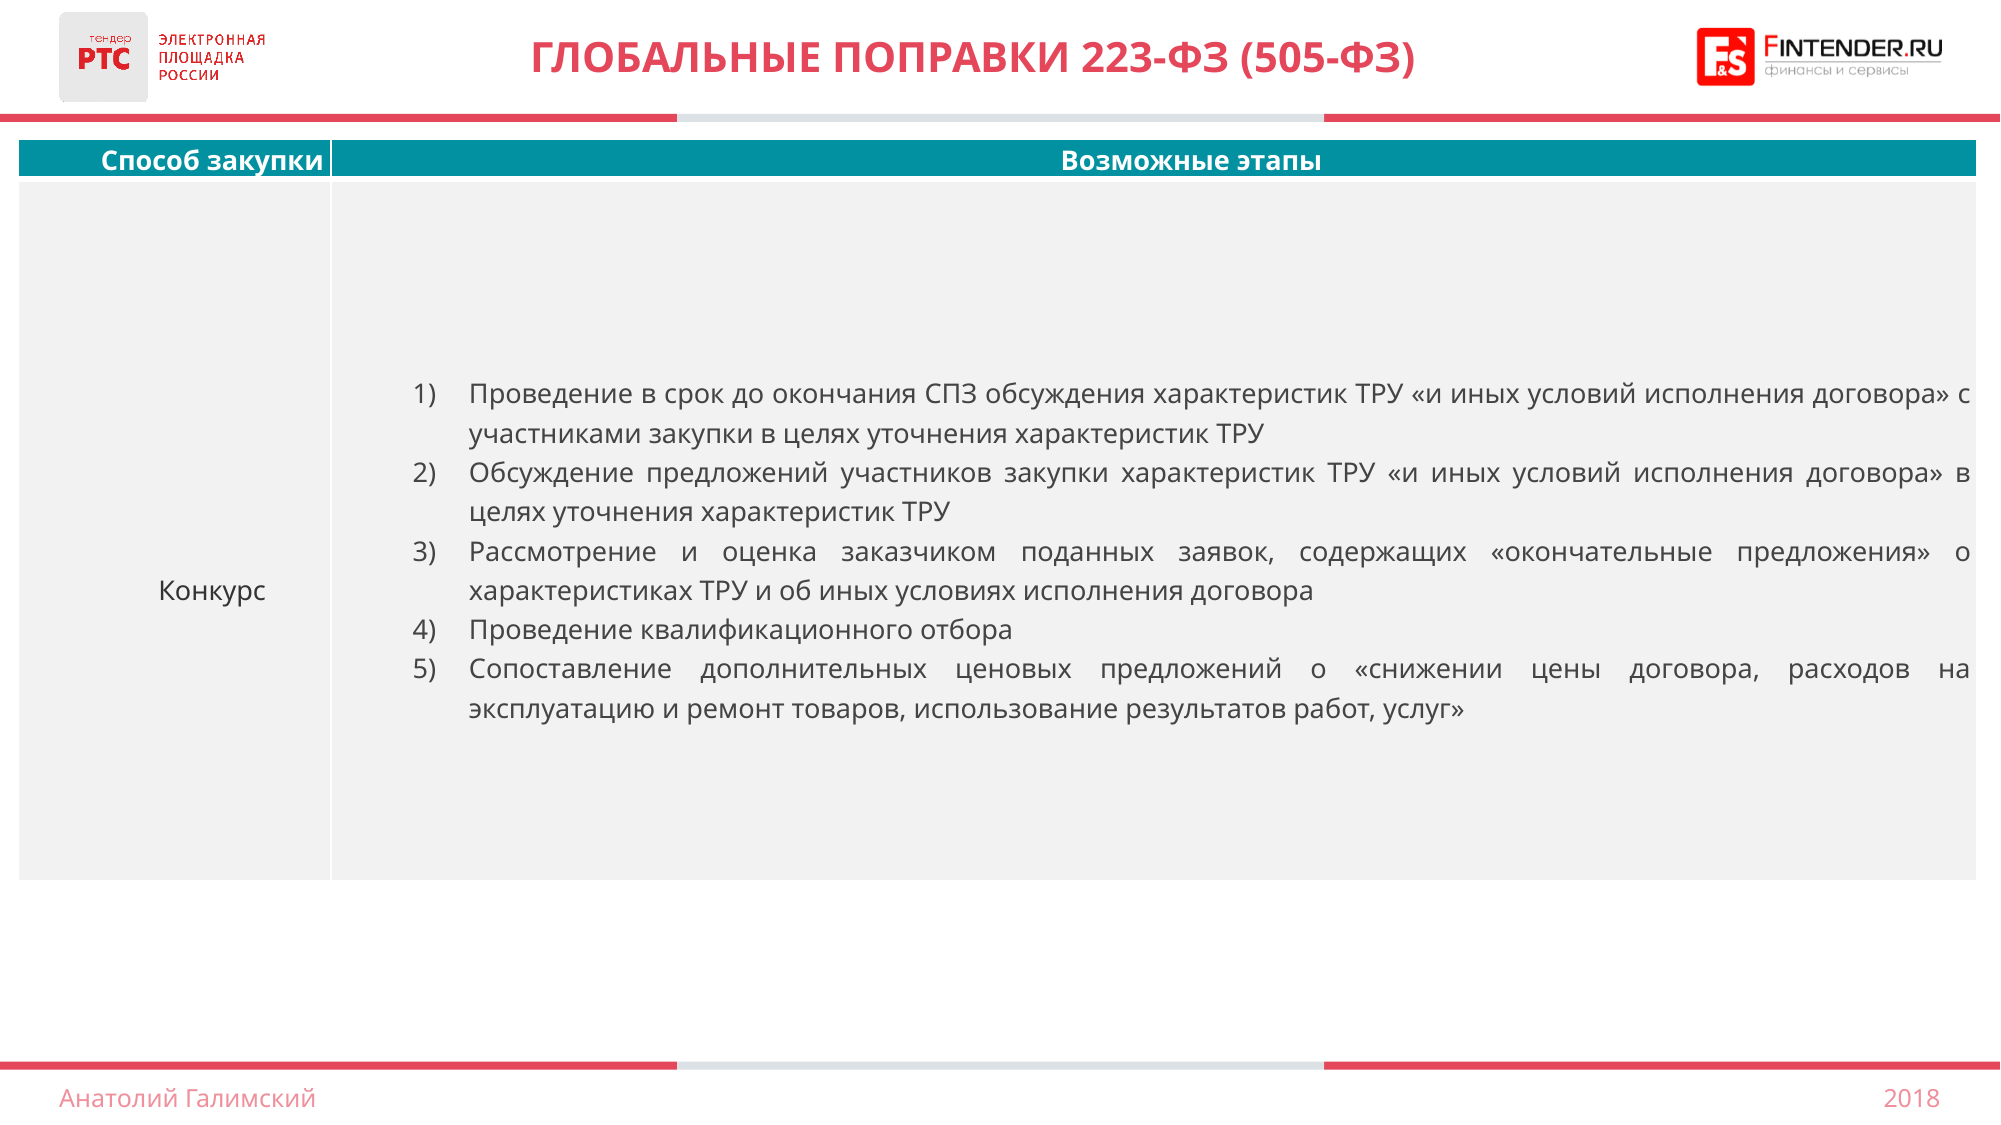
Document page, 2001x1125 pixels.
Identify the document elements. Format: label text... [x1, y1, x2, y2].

table_header Возможные этапы [332, 140, 1976, 176]
title ГЛОБАЛЬНЫЕ ПОПРАВКИ 223-фз (505-фз) [294, 0, 1652, 114]
picture [59, 12, 265, 102]
slide_number 2018 [1490, 1069, 1941, 1125]
text_box [540, 54, 1930, 139]
footer Анатолий Галимский [59, 1069, 1325, 1125]
picture [1696, 18, 1942, 95]
table_cell Проведение в срок до окончания СПЗ обсуждения характеристик ТРУ «и иных условий исполнения договора» с участниками закупки в целях уточнения характеристик ТРУ Обсуждение предложений участников закупки характеристик ТРУ «и иных условий исполнения договора» в целях уточнения характеристик ТРУ Рассмотрение и оценка заказчиком поданных заявок, содержащих «окончательные предложения» о характеристиках ТРУ и об иных условиях исполнения договора Проведение квалификационного отбора Сопоставление дополнительных ценовых предложений о «снижении цены договора, расходов на эксплуатацию и ремонт товаров, использование результатов работ, услуг» [332, 182, 1976, 880]
table_header Способ закупки [19, 140, 330, 176]
table_cell Конкурс [19, 182, 330, 880]
